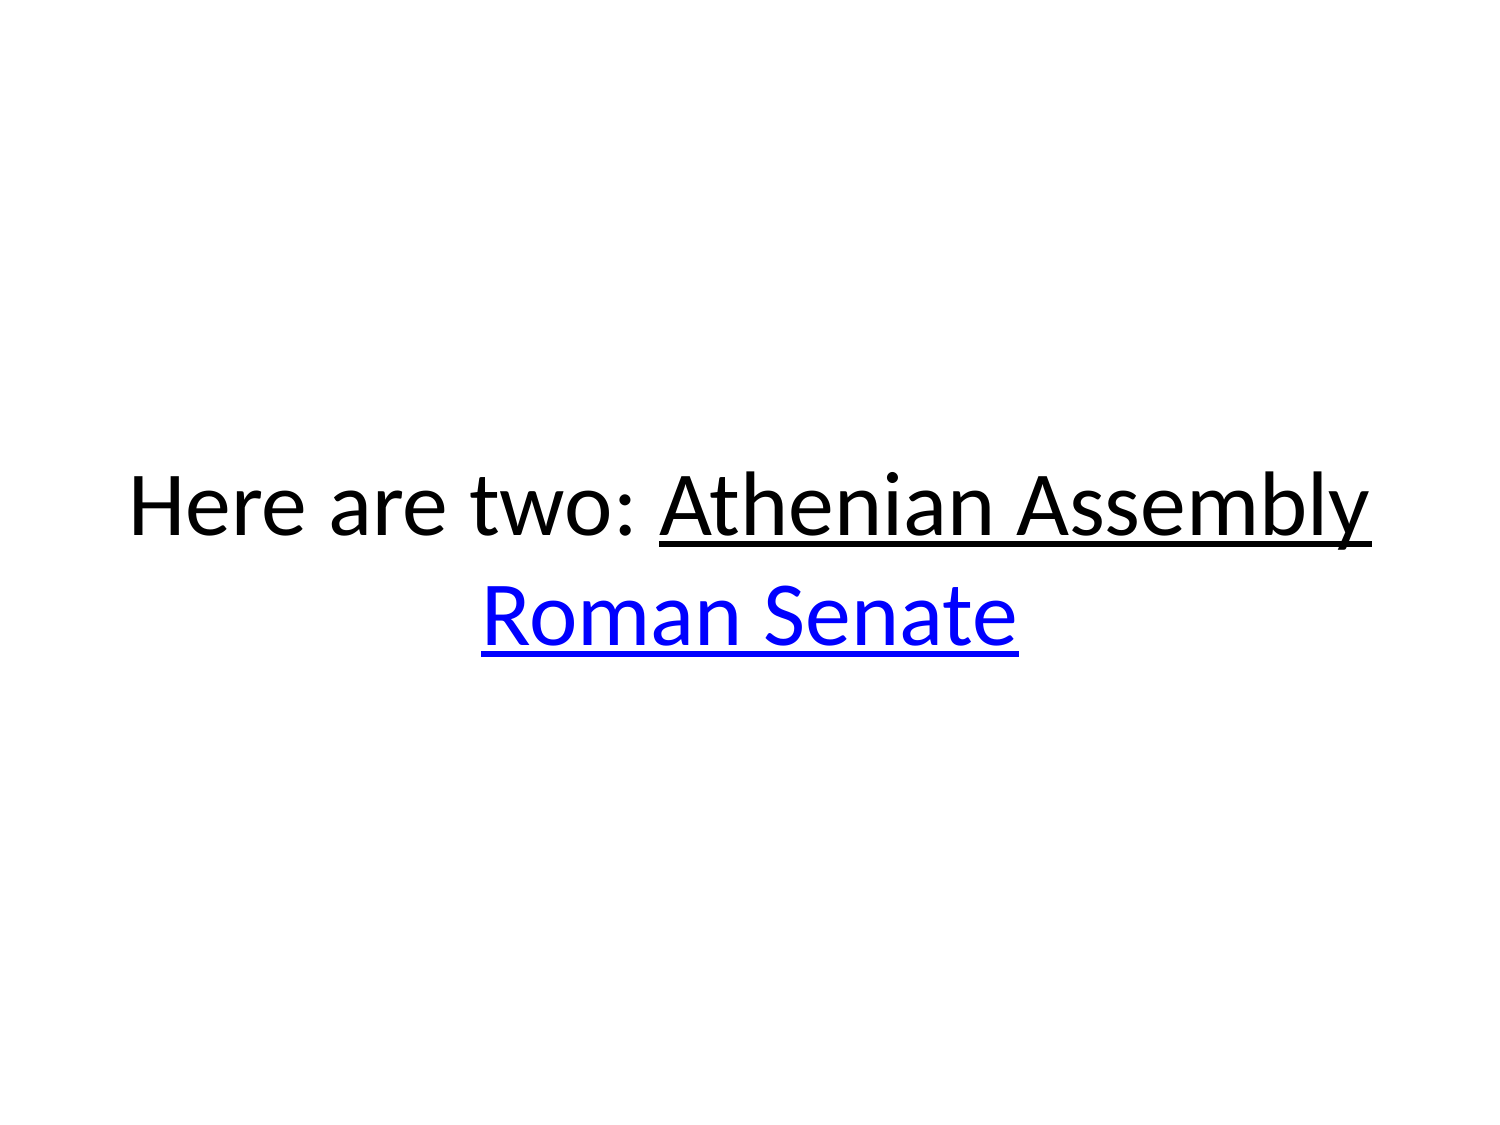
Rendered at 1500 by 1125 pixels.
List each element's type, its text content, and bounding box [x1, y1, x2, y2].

title Here are two: Athenian Assembly Roman Senate [74, 44, 1426, 1063]
